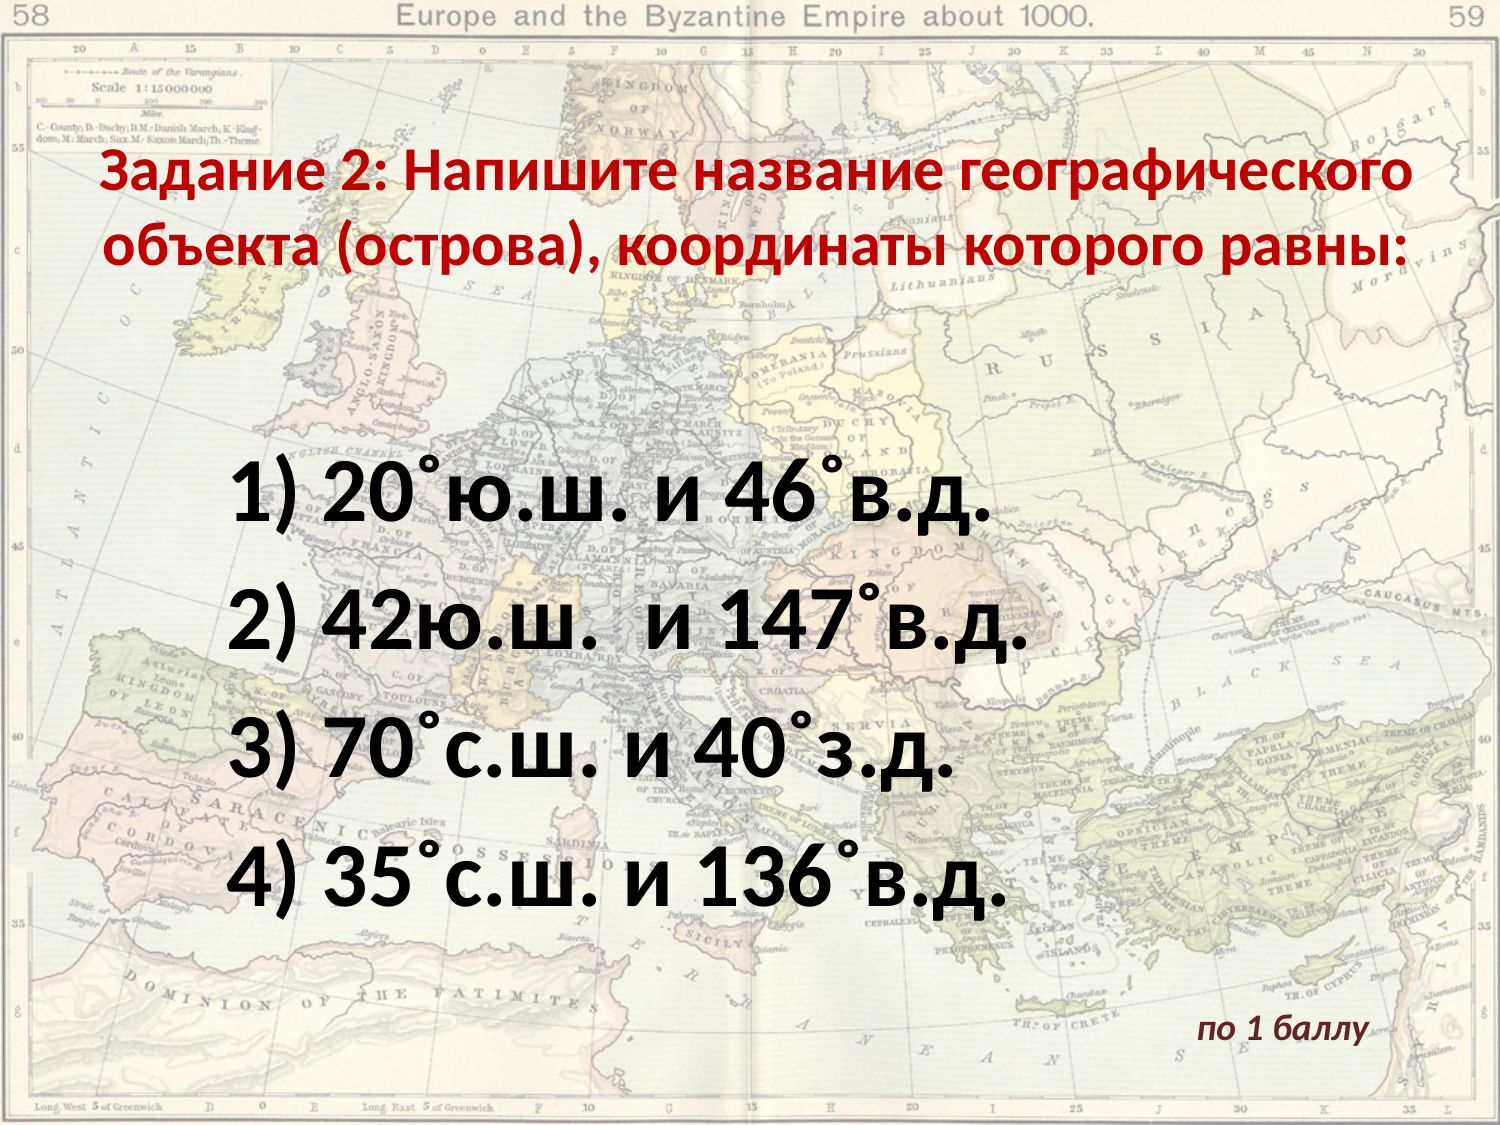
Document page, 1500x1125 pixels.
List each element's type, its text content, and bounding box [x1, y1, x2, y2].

list 1) 20˚ю.ш. и 46˚в.д. 2) 42ю.ш. и 147˚в.д. 3) 70˚с.ш. и 40˚з.д. 4) 35˚с.ш. и 136˚в.д. [210, 421, 1425, 1005]
title Задание 2: Напишите название географического объекта (острова), координаты которого равны: [82, 105, 1432, 375]
text_box по 1 баллу [1136, 996, 1384, 1056]
